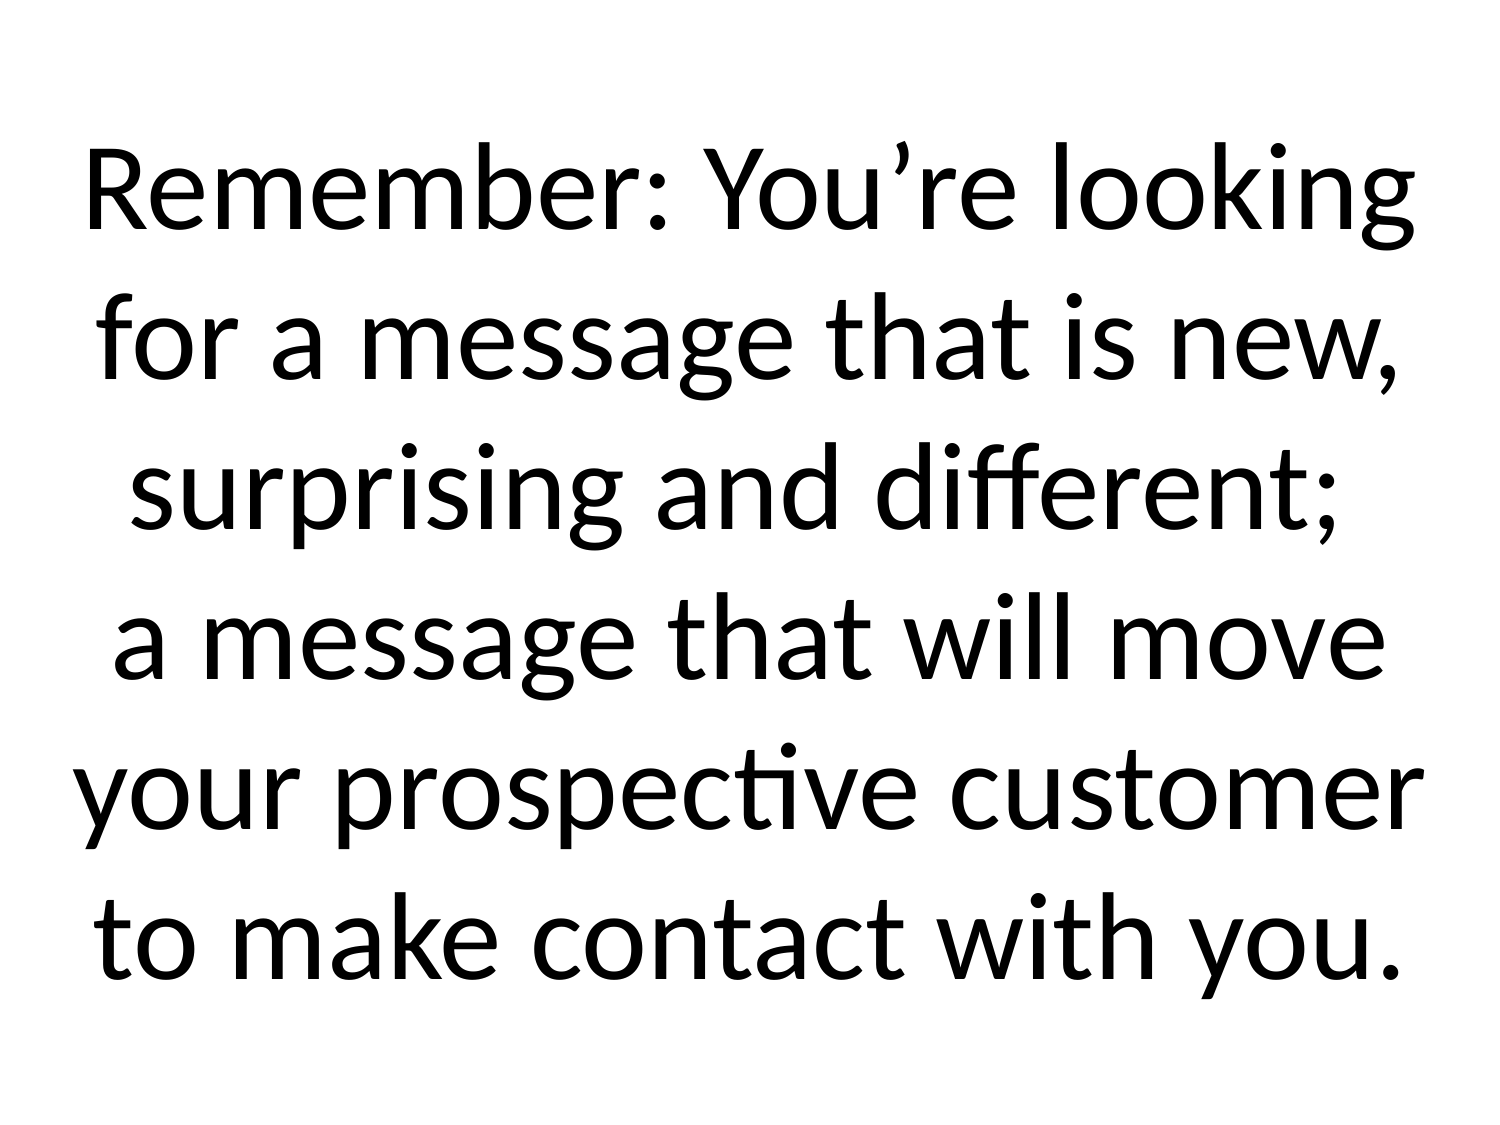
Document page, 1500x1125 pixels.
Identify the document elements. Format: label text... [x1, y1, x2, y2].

text_box Remember: You’re looking for a message that is new, surprising and different; a message that will move your prospective customer to make contact with you. [28, 97, 1472, 1013]
